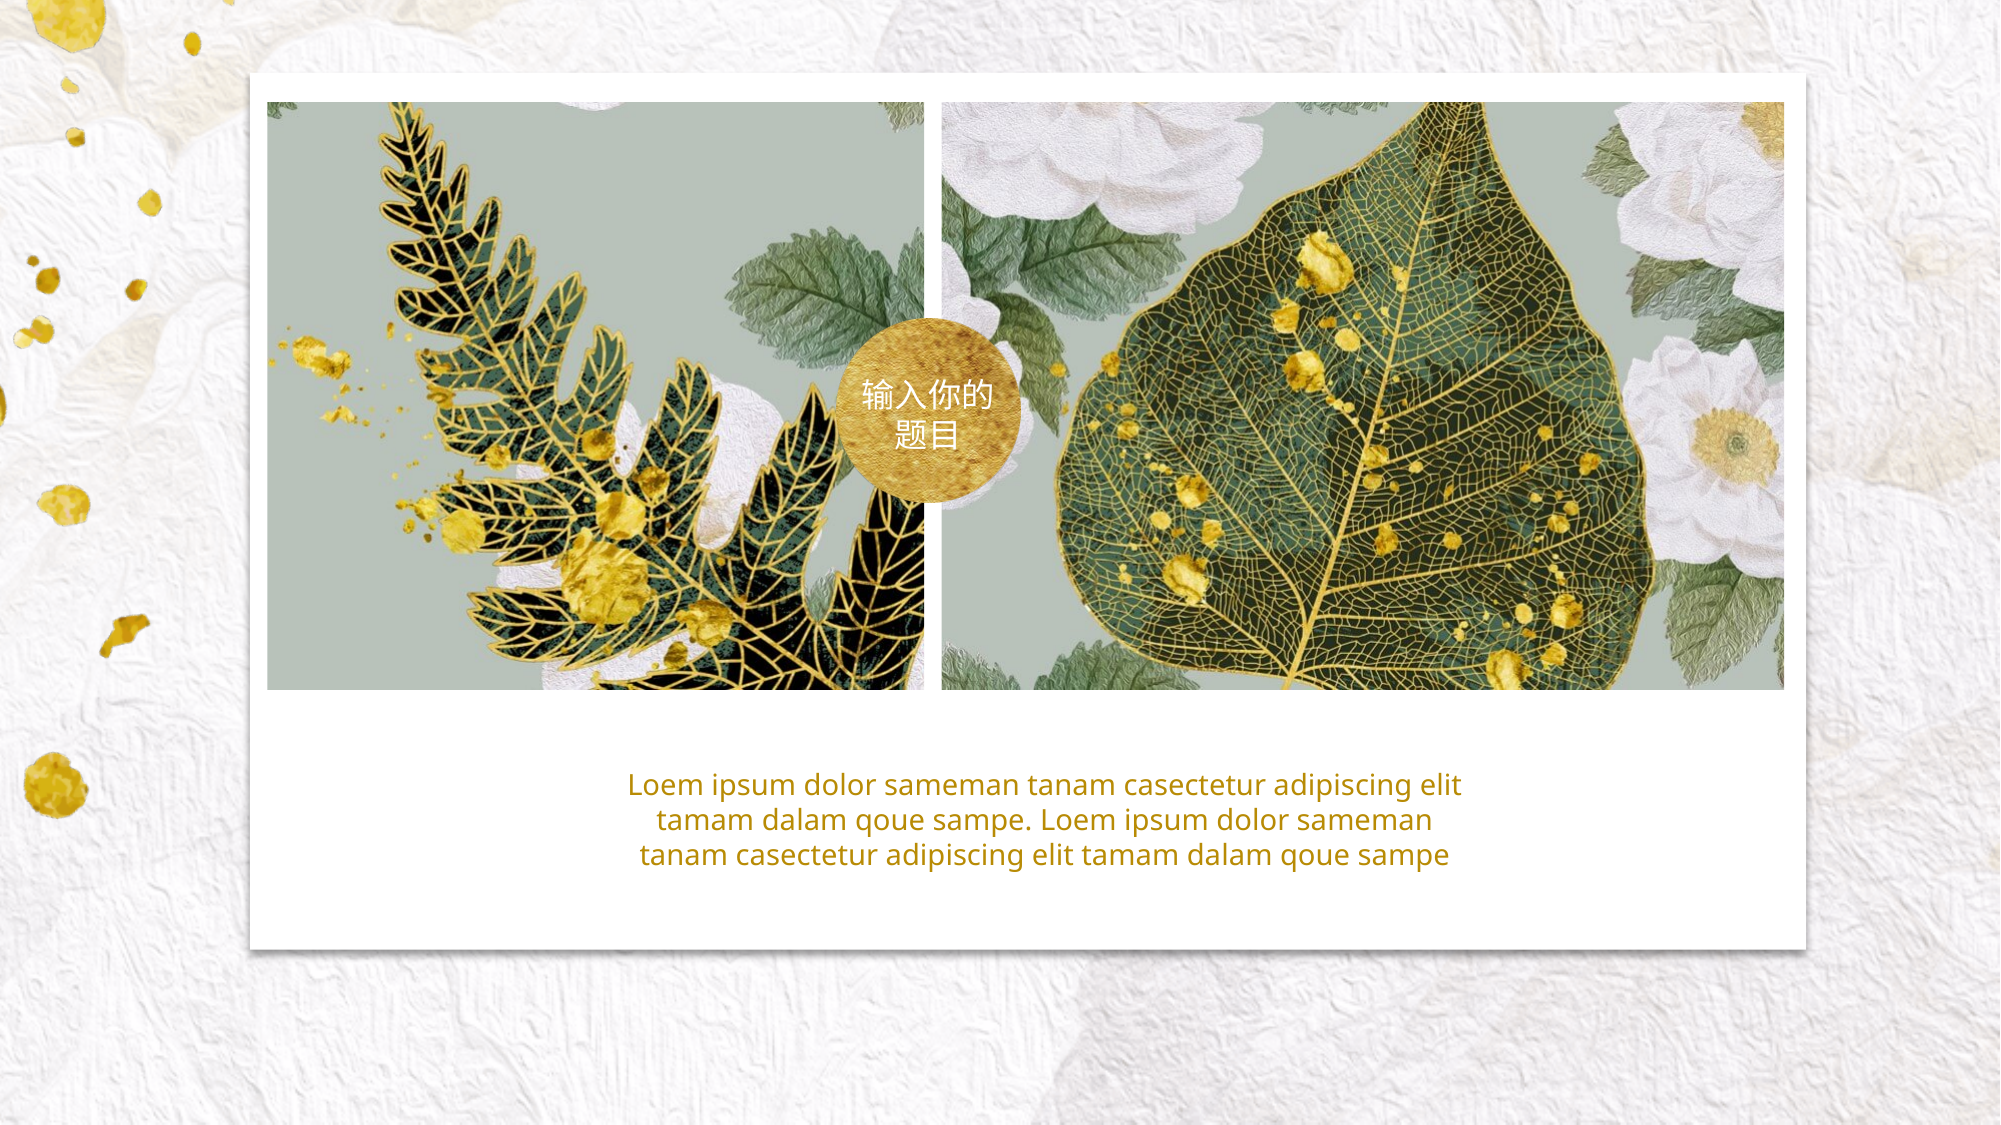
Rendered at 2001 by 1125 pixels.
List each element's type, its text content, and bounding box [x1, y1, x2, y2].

text_box [368, 101, 925, 691]
text_box [941, 101, 1785, 691]
text_box [249, 71, 1807, 951]
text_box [836, 318, 1021, 503]
text_box Loem ipsum dolor sameman tanam casectetur adipiscing elit tamam dalam qoue sampe. Loem ipsum dolor sameman tanam casectetur adipiscing elit tamam dalam qoue sampe [595, 759, 1495, 879]
picture [0, 0, 2000, 1125]
